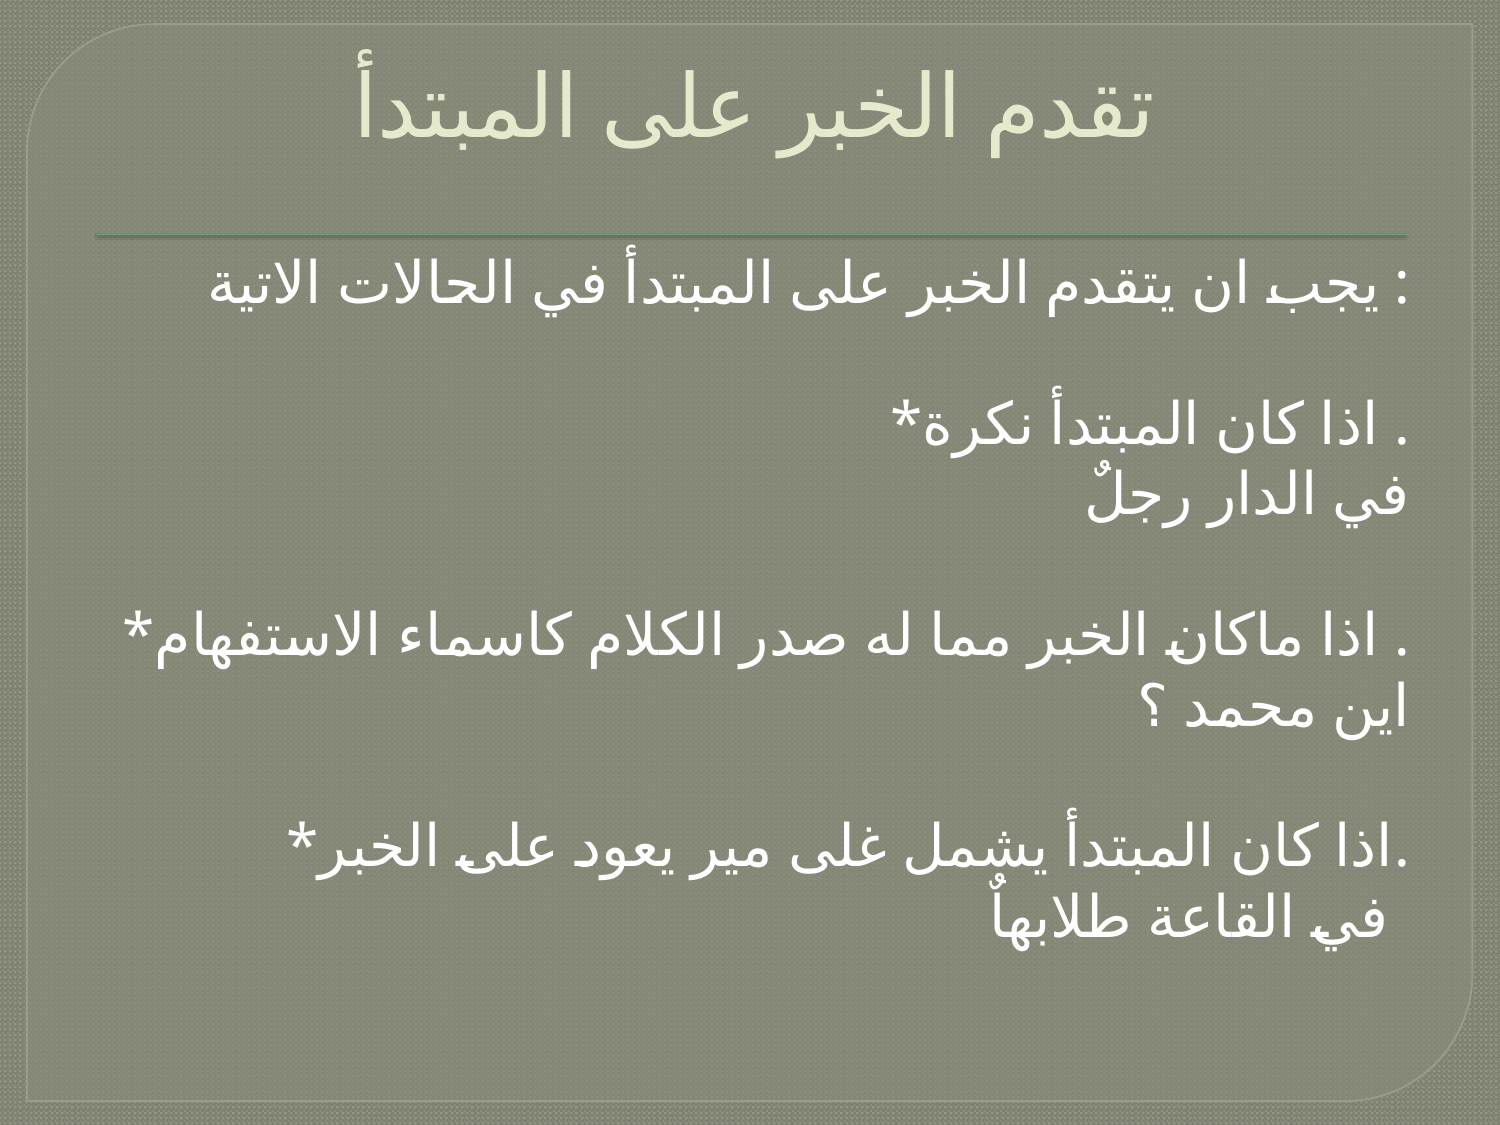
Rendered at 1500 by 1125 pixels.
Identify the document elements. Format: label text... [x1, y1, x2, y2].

list يجب ان يتقدم الخبر على المبتدأ في الحالات الاتية : *اذا كان المبتدأ نكرة . في الدار رجلٌ *اذا ماكان الخبر مما له صدر الكلام كاسماء الاستفهام . اين محمد ؟ *اذا كان المبتدأ يشمل غلى مير يعود على الخبر. في القاعة طلابهاٌ [75, 237, 1425, 1013]
title تقدم الخبر على المبتدأ [75, 41, 1425, 163]
